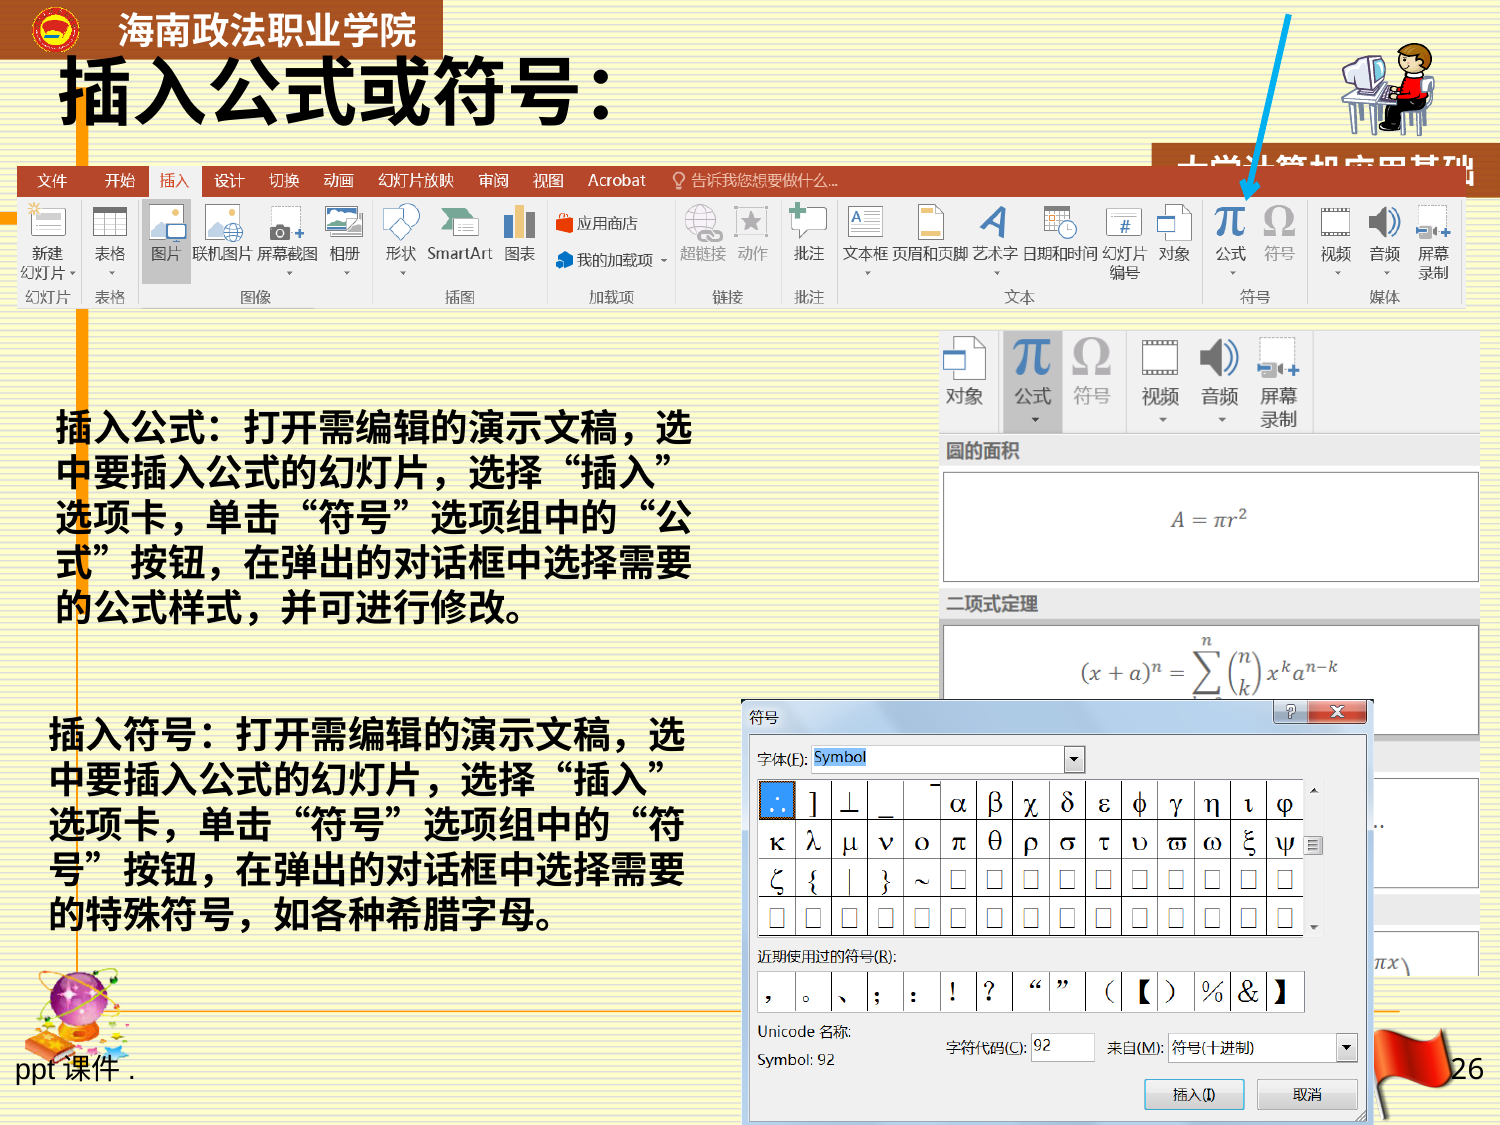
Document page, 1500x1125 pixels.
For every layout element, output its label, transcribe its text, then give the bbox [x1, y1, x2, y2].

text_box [1246, 14, 1289, 201]
text_box 插入公式或符号： [42, 36, 673, 142]
slide_number 26 [1374, 1042, 1500, 1103]
footer ppt课件. [0, 1042, 475, 1103]
text_box 插入公式：打开需编辑的演示文稿，选中要插入公式的幻灯片，选择“插入”选项卡，单击“符号”选项组中的“公式”按钮，在弹出的对话框中选择需要的公式样式，并可进行修改。 [41, 397, 716, 637]
picture [0, 0, 1500, 1125]
text_box 插入符号：打开需编辑的演示文稿，选中要插入公式的幻灯片，选择“插入”选项卡，单击“符号”选项组中的“符号”按钮，在弹出的对话框中选择需要的特殊符号，如各种希腊字母。 [33, 704, 708, 944]
picture [24, 1, 86, 57]
